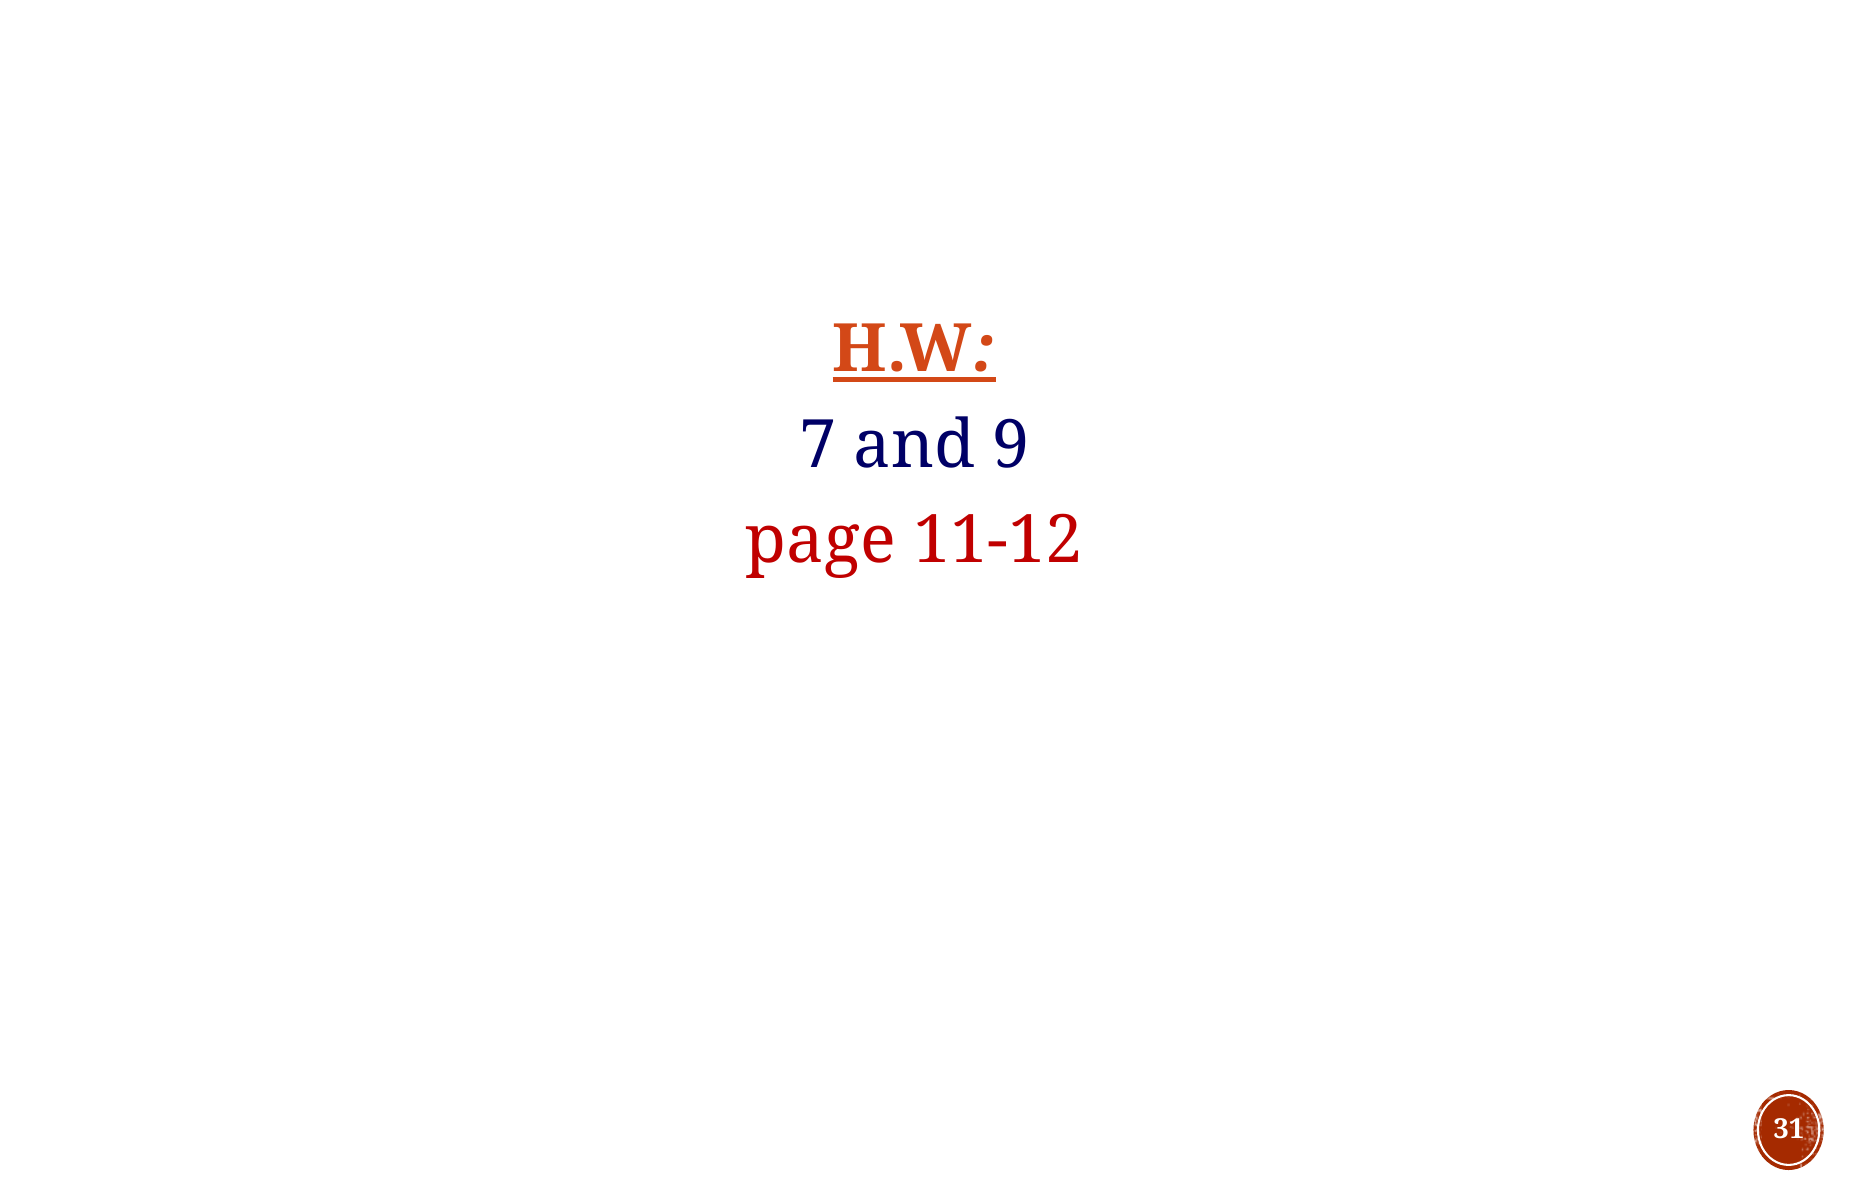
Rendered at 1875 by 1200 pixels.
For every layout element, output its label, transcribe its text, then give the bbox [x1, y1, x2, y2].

list H.W: 7 and 9 page 11-12 [230, 306, 1599, 650]
slide_number 31 [1739, 1097, 1838, 1162]
